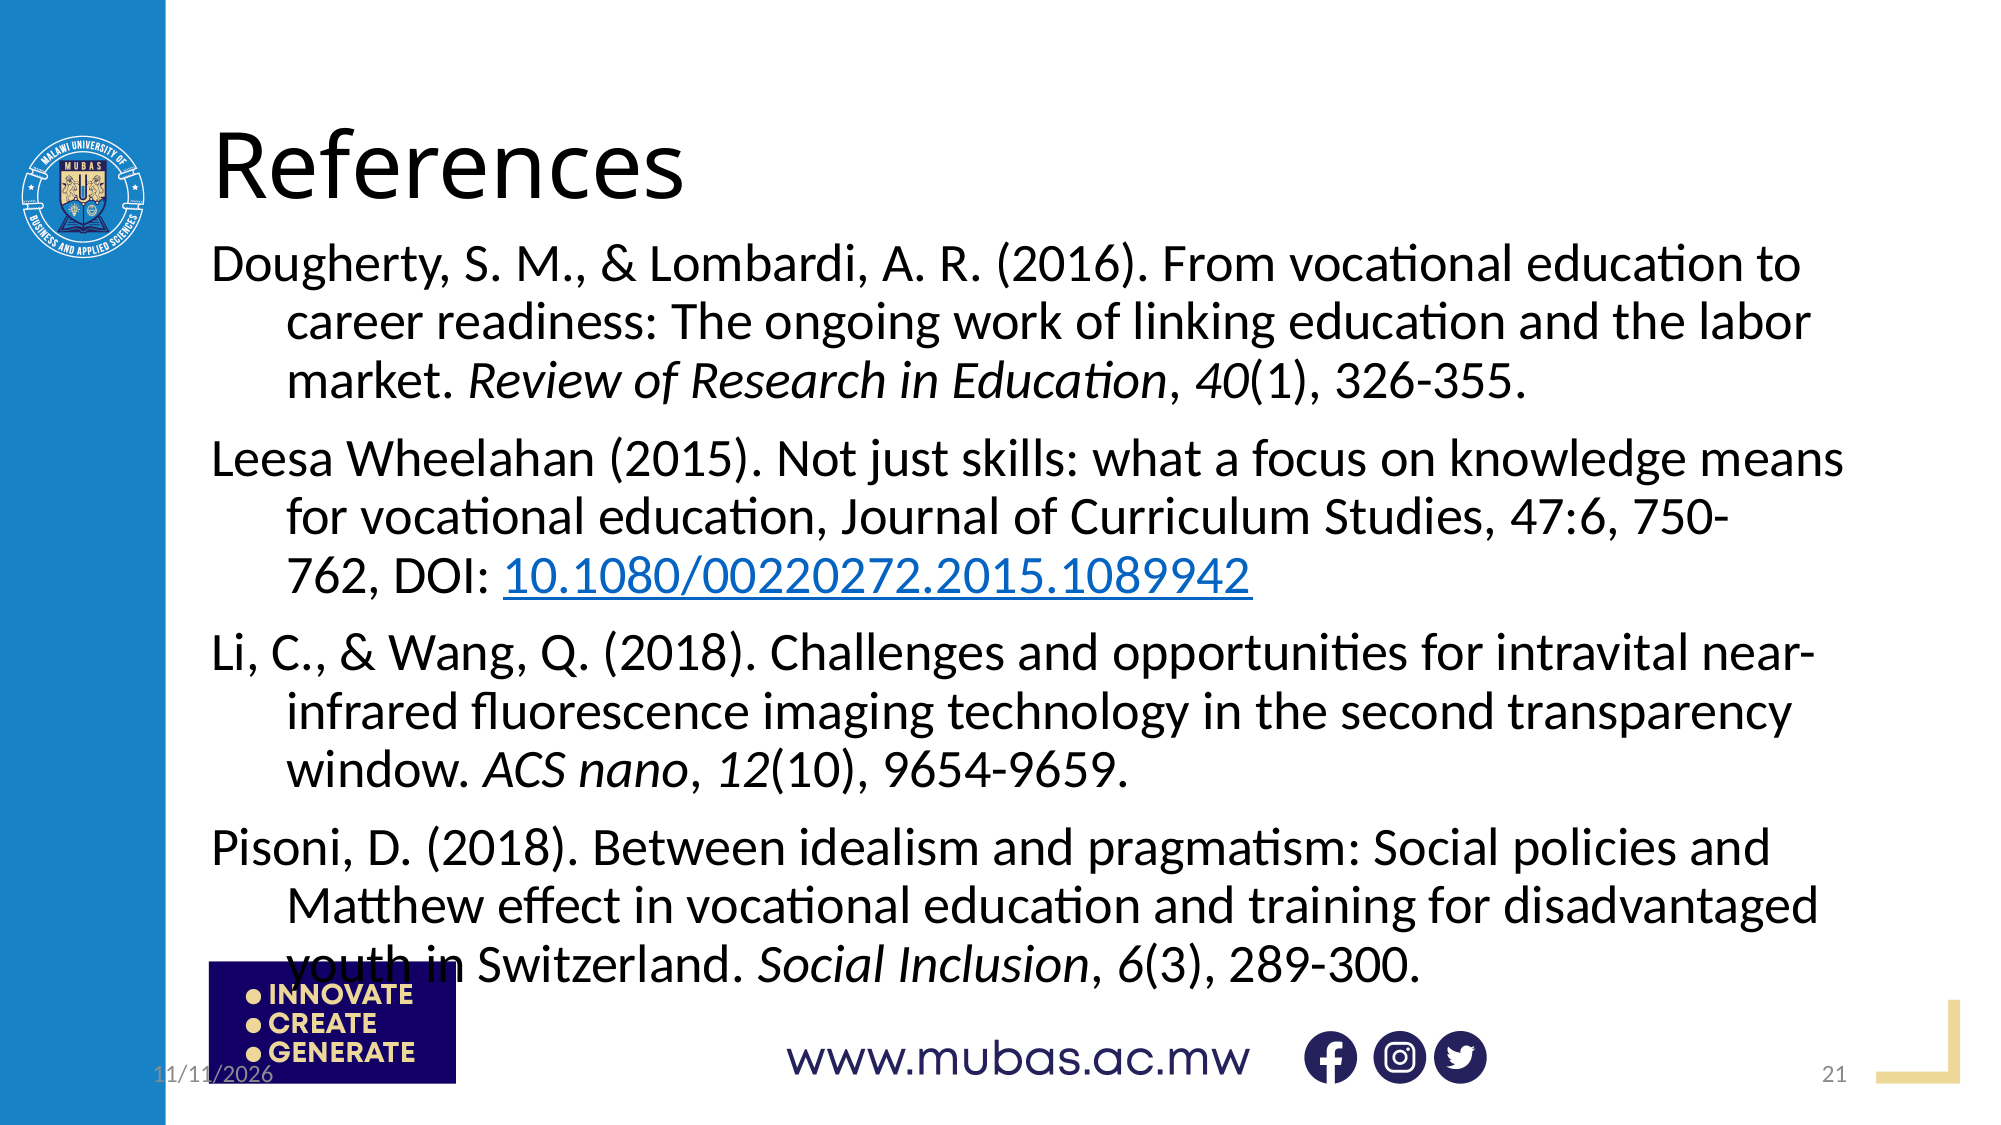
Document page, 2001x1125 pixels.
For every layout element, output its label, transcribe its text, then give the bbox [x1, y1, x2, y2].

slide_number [137, 1042, 588, 1103]
title References [195, 59, 1863, 227]
slide_number 21 [1412, 1042, 1863, 1103]
list Dougherty, S. M., & Lombardi, A. R. (2016). From vocational education to career readiness: The ongoing work of linking education and the labor market. Review of Research in Education, 40(1), 326-355. Leesa Wheelahan (2015). Not just skills: what a focus on knowledge means for vocational education, Journal of Curriculum Studies, 47:6, 750-762, DOI: 10.1080/00220272.2015.1089942 Li, C., & Wang, Q. (2018). Challenges and opportunities for intravital near-infrared fluorescence imaging technology in the second transparency window. ACS nano, 12(10), 9654-9659. Pisoni, D. (2018). Between idealism and pragmatism: Social policies and Matthew effect in vocational education and training for disadvantaged youth in Switzerland. Social Inclusion, 6(3), 289-300. [195, 227, 1863, 1014]
picture [0, 0, 2001, 1125]
